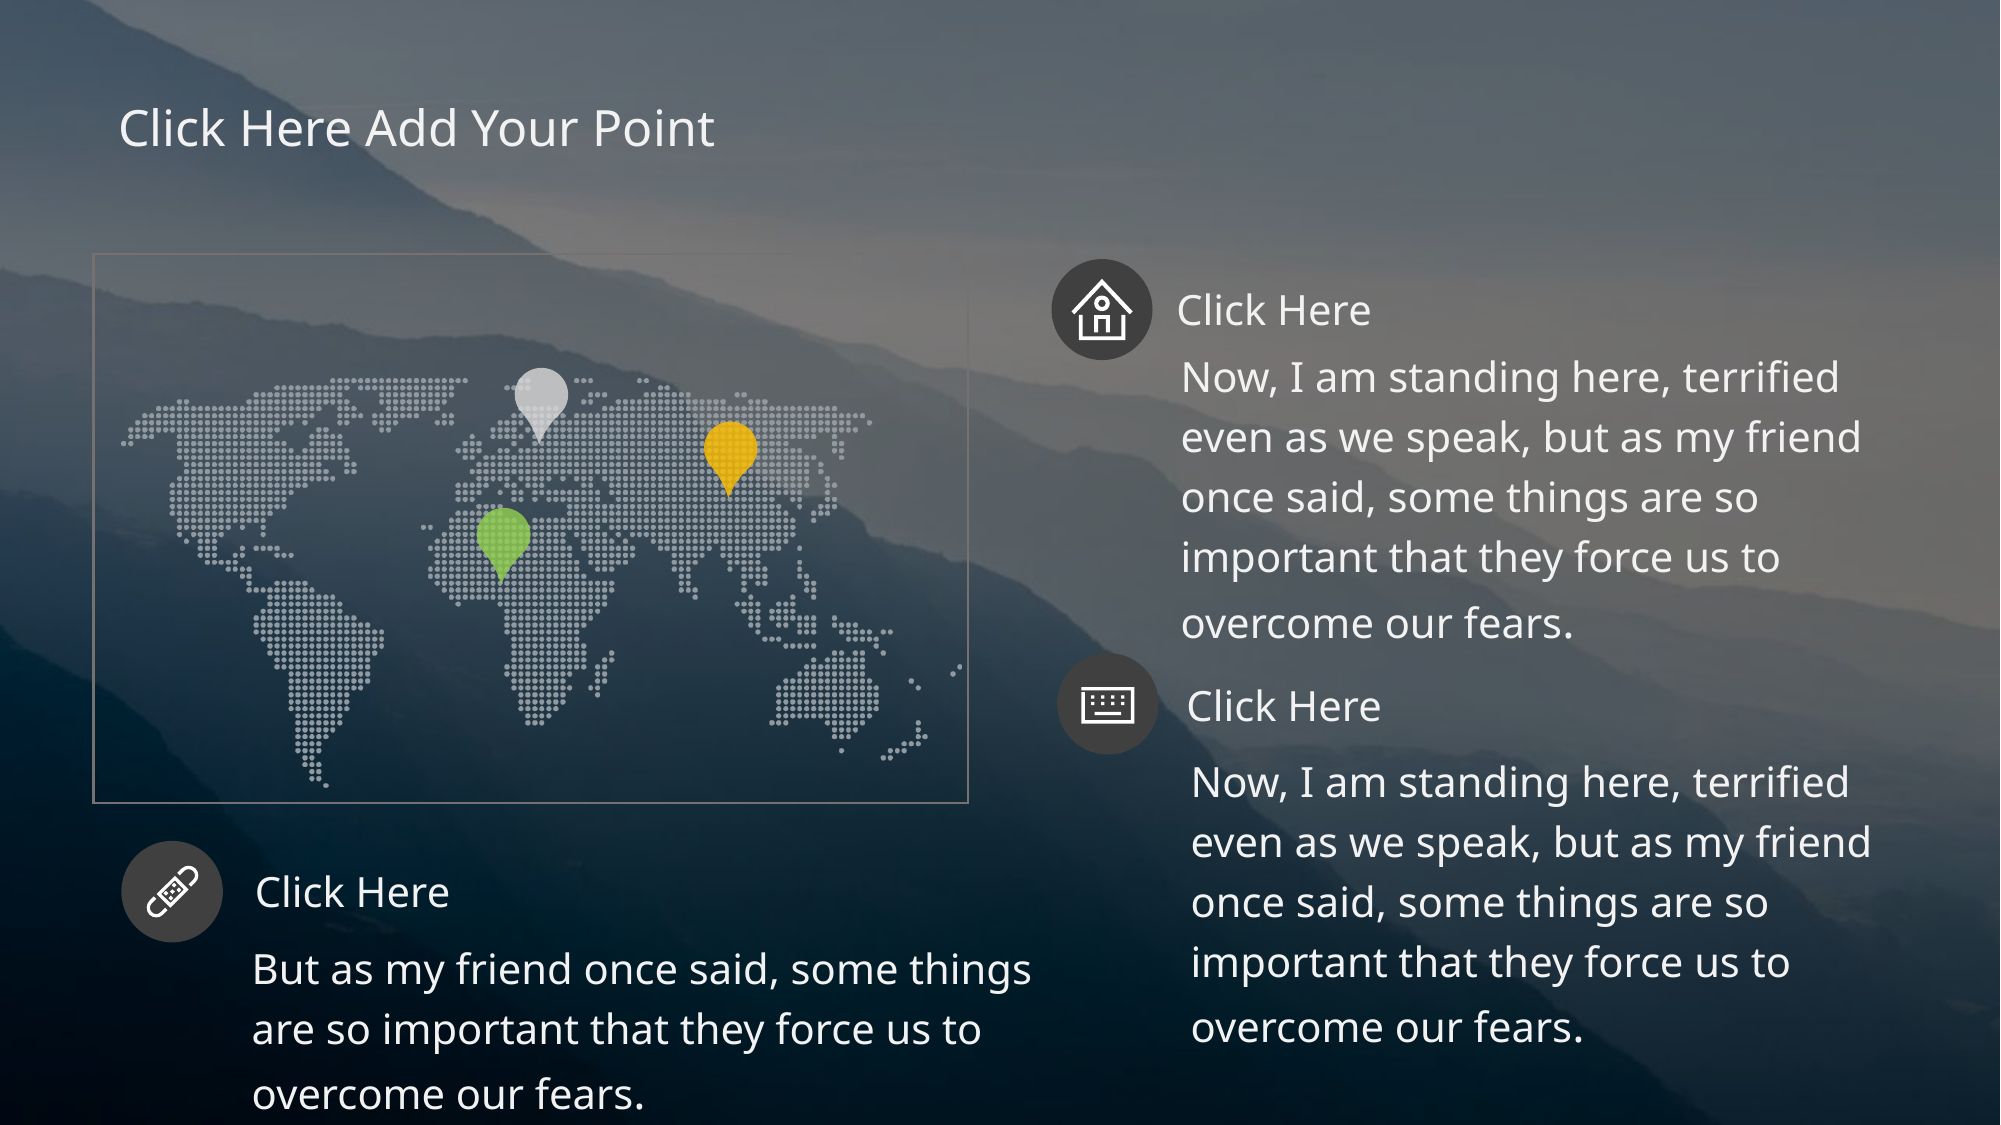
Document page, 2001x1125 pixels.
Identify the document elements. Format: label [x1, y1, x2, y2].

picture [55, 682, 65, 687]
picture [0, 0, 2000, 1125]
text_box [121, 840, 223, 943]
text_box [1057, 652, 1159, 755]
text_box [1051, 259, 1153, 361]
